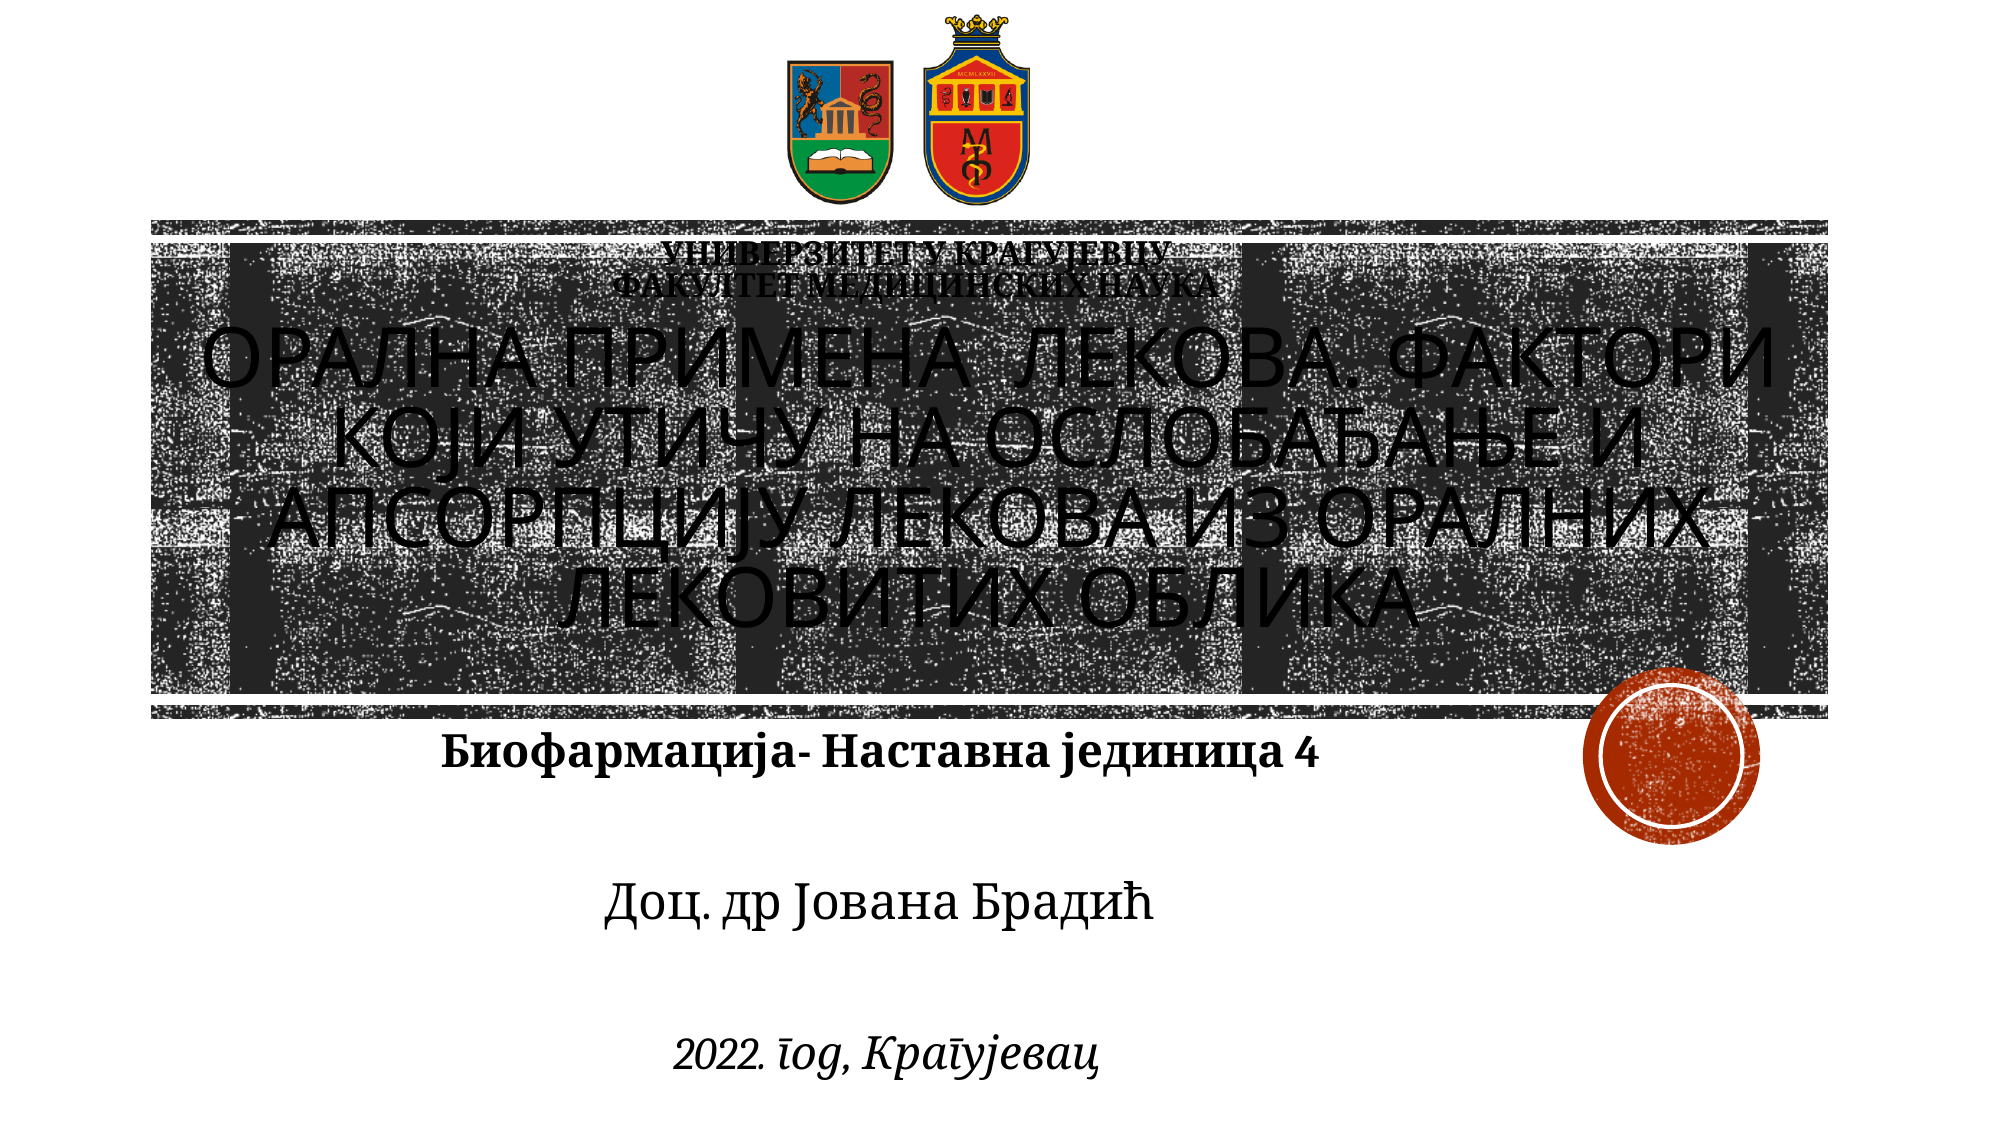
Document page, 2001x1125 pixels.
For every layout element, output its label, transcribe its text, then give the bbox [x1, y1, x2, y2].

picture [766, 6, 1045, 225]
subtitle Биофармација- Наставна јединица 4 Доц. др Јована Брадић 2022. год, Крагујевац [175, 720, 1586, 1107]
title ОРАЛНа ПРИМЕНА ЛЕКОВА. ФАКТОРИ КОЈИ УТИЧУ НА ОСЛОБАЂАЊЕ И АПСОРПЦИЈУ ЛЕКовА ИЗ ОРАЛНИХ ЛЕКОВИТИХ ОБЛИКА [172, 234, 1808, 733]
text_box Универзитет у Крагујевцу Факултет медицинских наука [278, 225, 1554, 318]
